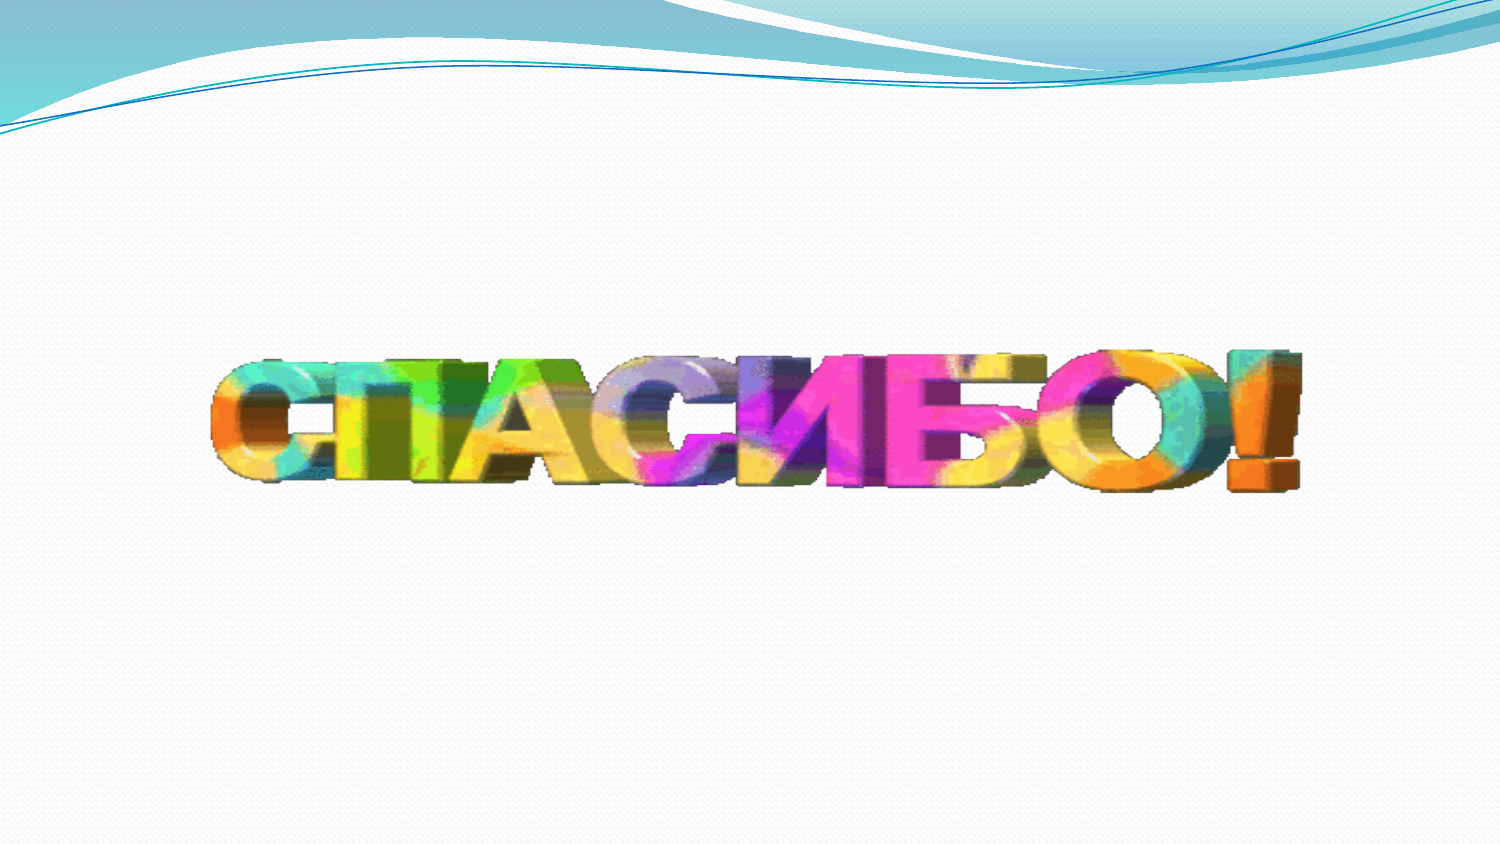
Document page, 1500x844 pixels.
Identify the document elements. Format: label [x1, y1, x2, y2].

picture [76, 140, 1341, 704]
